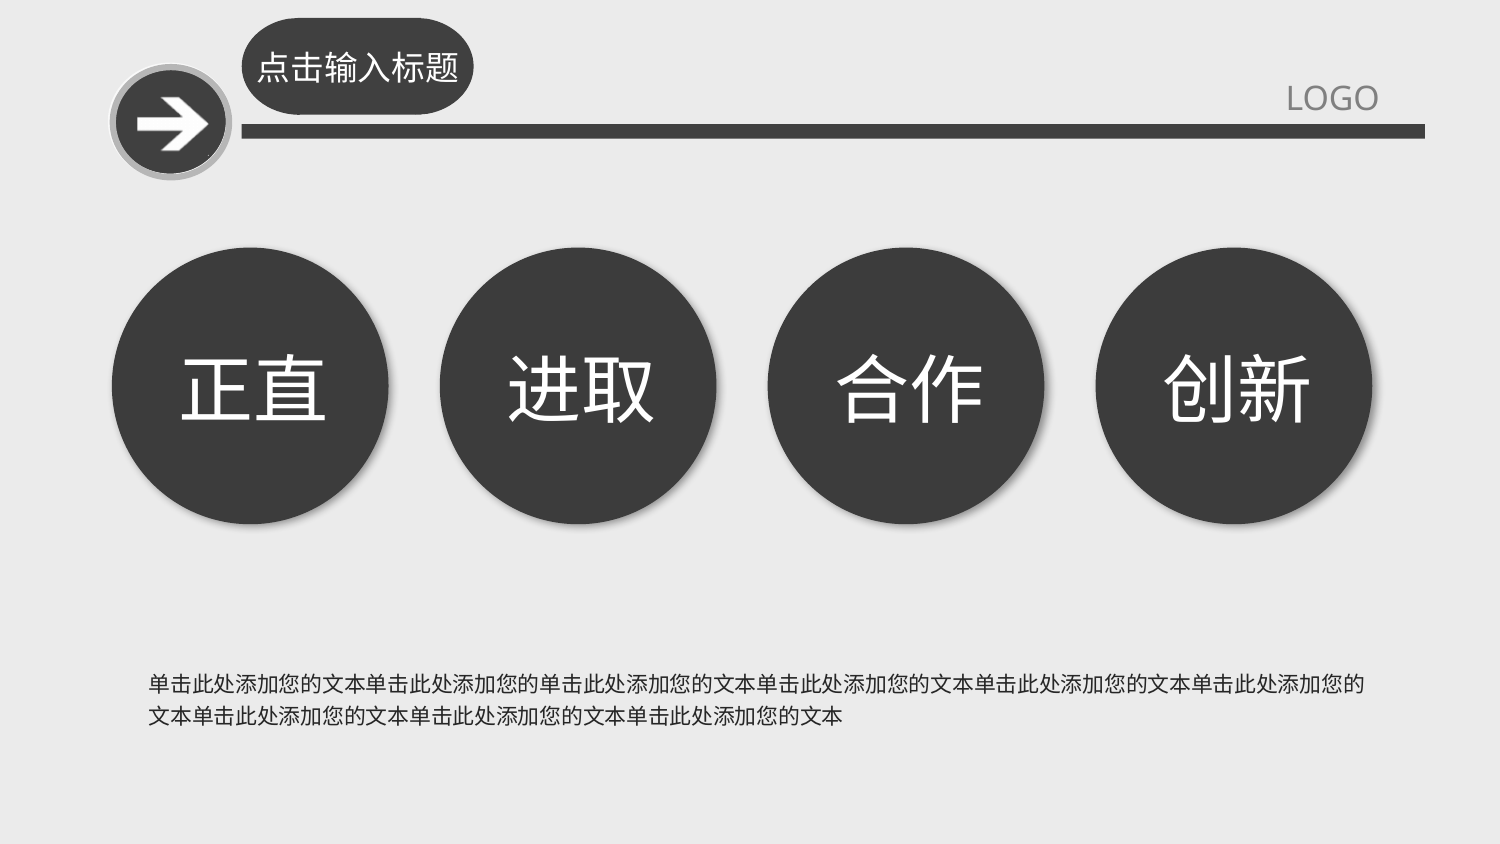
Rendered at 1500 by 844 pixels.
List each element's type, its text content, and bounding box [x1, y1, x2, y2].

text_box LOGO [1270, 69, 1404, 123]
text_box 单击此处添加您的文本单击此处添加您的单击此处添加您的文本单击此处添加您的文本单击此处添加您的文本单击此处添加您的文本单击此处添加您的文本单击此处添加您的文本单击此处添加您的文本 [133, 658, 1393, 737]
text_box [1095, 247, 1373, 525]
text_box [241, 17, 487, 115]
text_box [767, 247, 1045, 525]
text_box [111, 247, 389, 525]
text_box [110, 65, 229, 178]
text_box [439, 247, 717, 525]
text_box [241, 123, 1426, 140]
